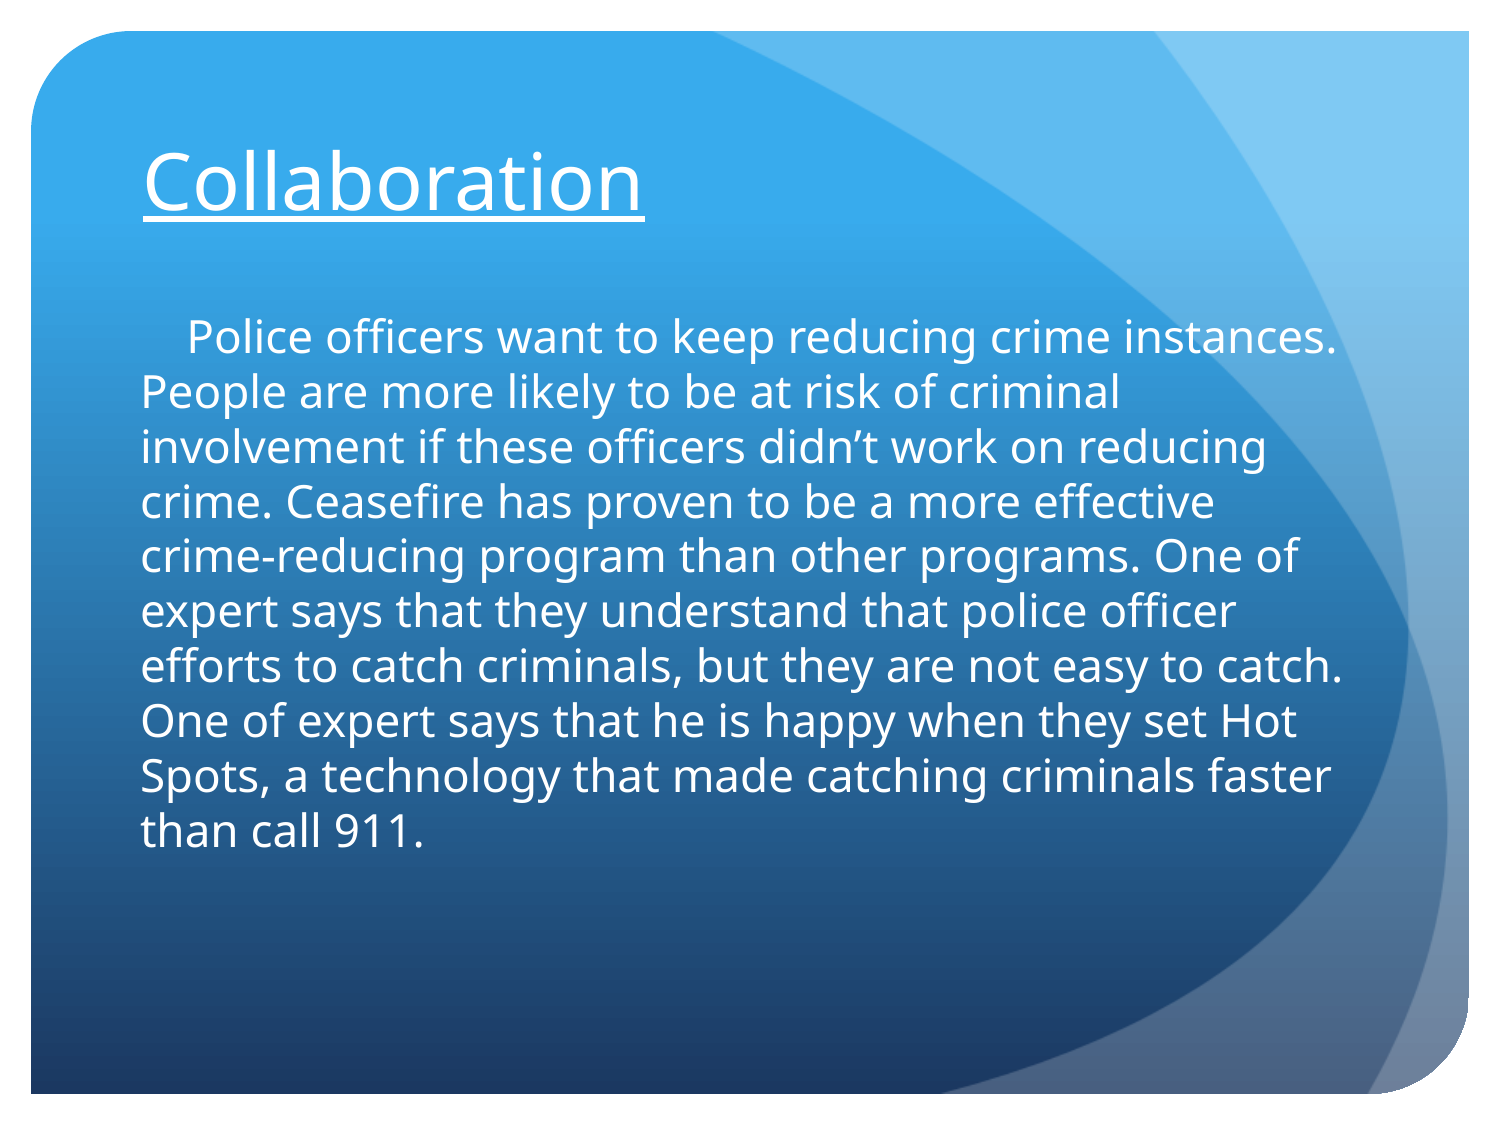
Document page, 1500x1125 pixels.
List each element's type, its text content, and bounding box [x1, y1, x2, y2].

list Police officers want to keep reducing crime instances. People are more likely to be at risk of criminal involvement if these officers didn’t work on reducing crime. Ceasefire has proven to be a more effective crime-reducing program than other programs. One of expert says that they understand that police officer efforts to catch criminals, but they are not easy to catch. One of expert says that he is happy when they set Hot Spots, a technology that made catching criminals faster than call 911. [48, 299, 1372, 991]
picture [24, 30, 1473, 1094]
title Collaboration [127, 62, 1372, 234]
